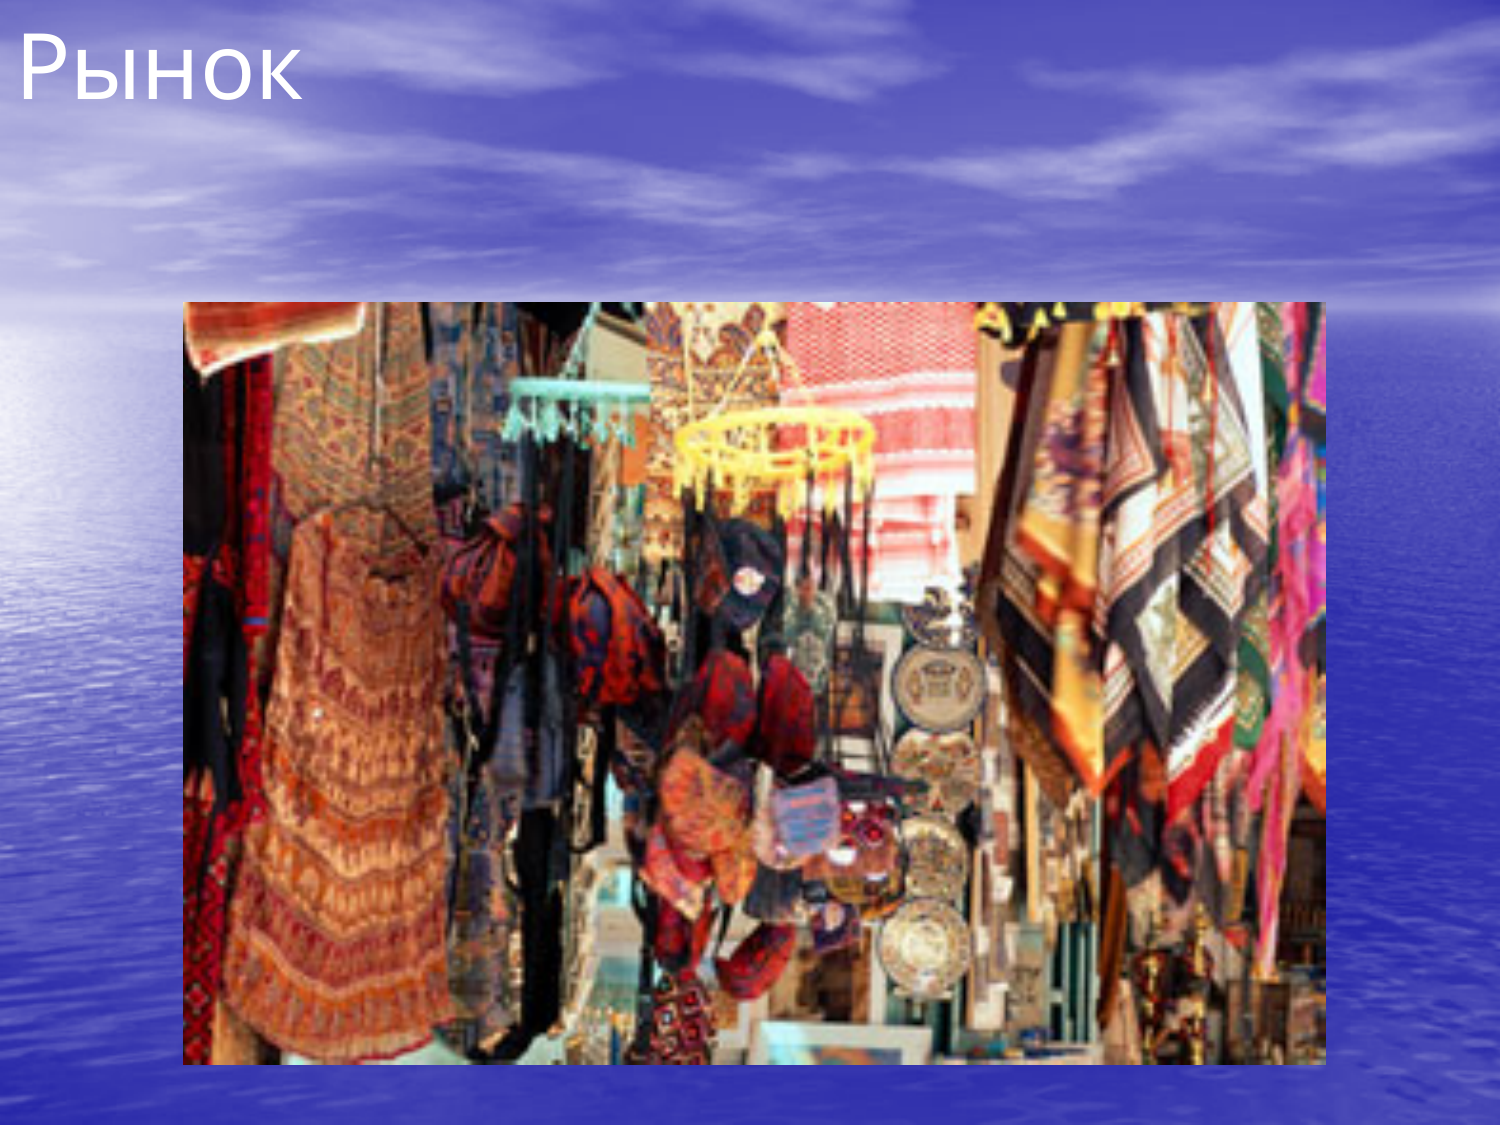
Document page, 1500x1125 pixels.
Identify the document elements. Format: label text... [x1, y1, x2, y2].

picture [182, 302, 1326, 1065]
title Рынок [0, 0, 1351, 126]
